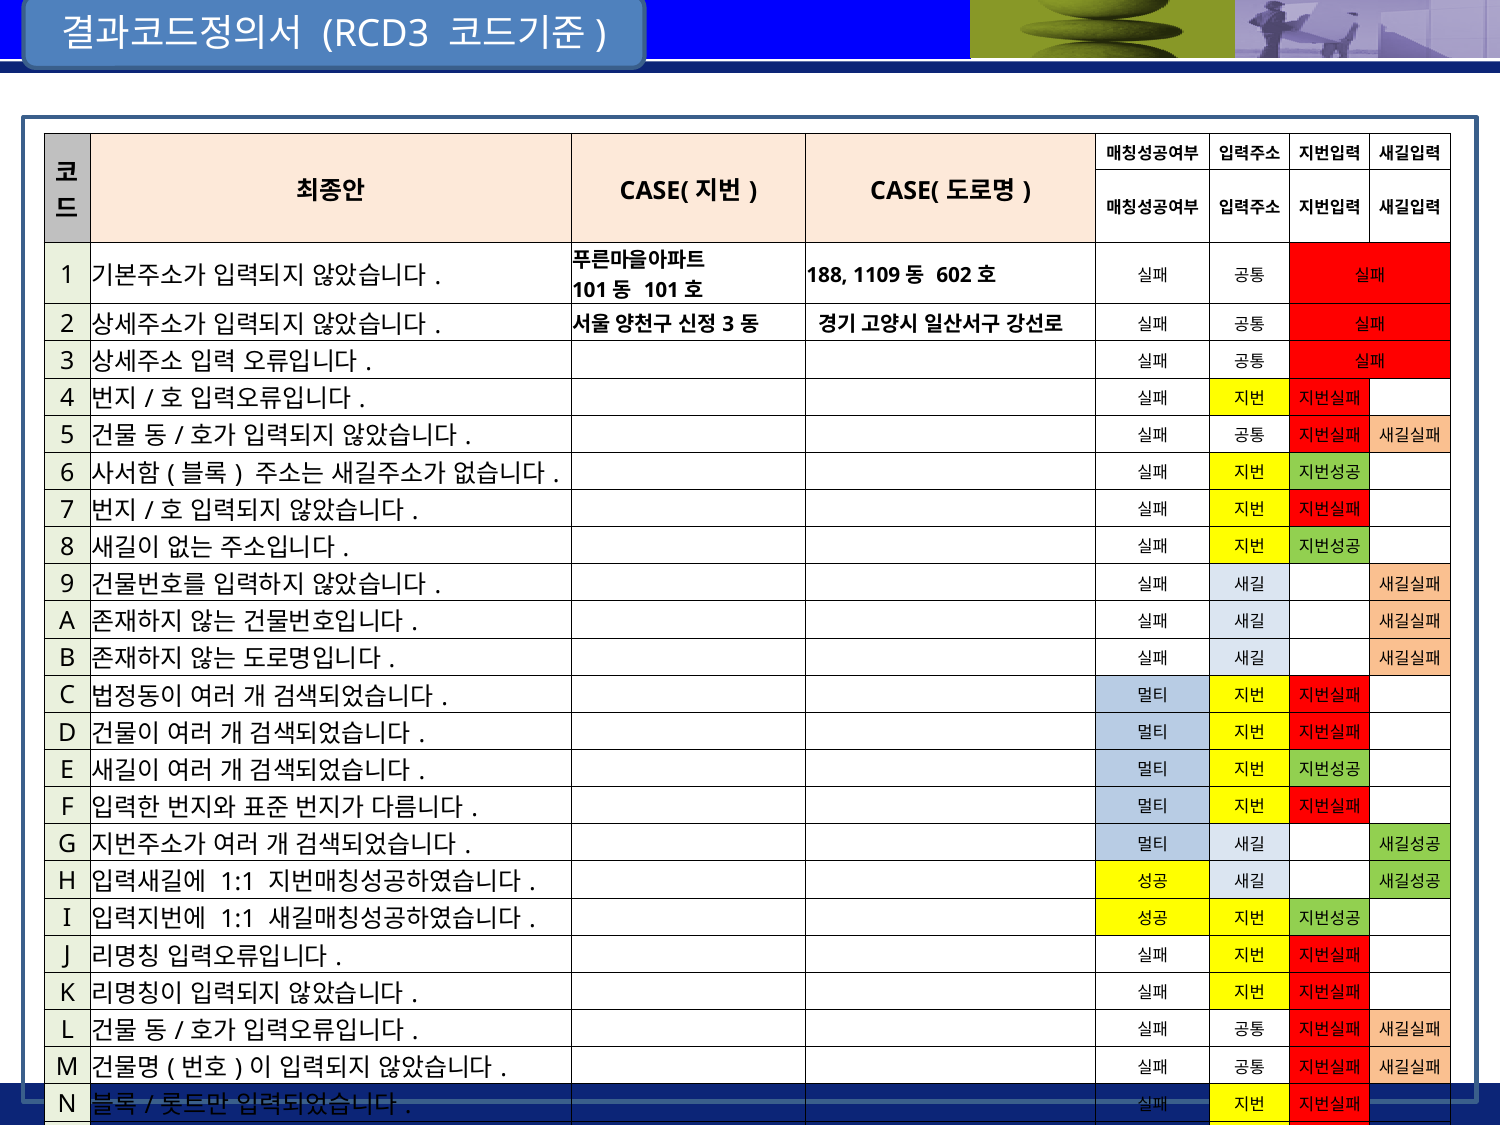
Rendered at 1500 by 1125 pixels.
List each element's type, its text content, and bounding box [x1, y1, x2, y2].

table_cell [572, 1084, 805, 1121]
table_cell 새길실패 [1370, 639, 1450, 675]
table_cell 지번주소가 여러 개 검색되었습니다. [91, 824, 571, 860]
table_cell 새길이 여러 개 검색되었습니다. [91, 750, 571, 786]
table_cell 블록/롯트만 입력되었습니다. [91, 1084, 571, 1121]
table_cell 입력한 번지와 표준 번지가 다름니다. [91, 787, 571, 823]
table_cell [572, 453, 805, 489]
table_cell [806, 676, 1095, 712]
table_cell 푸른마을아파트 101동 101호 [572, 243, 805, 303]
table_cell 지번 [1210, 379, 1289, 415]
table_cell 지번 [1210, 973, 1289, 1009]
table_cell 입력주소 [1210, 170, 1289, 242]
table_cell 새길 [1210, 824, 1289, 860]
table_cell 새길성공 [1370, 861, 1450, 898]
table_cell I [45, 899, 90, 935]
table_cell 8 [45, 527, 90, 563]
table_cell K [45, 973, 90, 1009]
table_cell 지번실패 [1290, 1010, 1369, 1046]
table_cell [572, 601, 805, 638]
table_cell 지번성공 [1290, 453, 1369, 489]
table_cell 지번 [1210, 453, 1289, 489]
table_cell [1370, 379, 1450, 415]
table_cell [1290, 861, 1369, 898]
picture [970, 0, 1500, 58]
table_cell 새길입력 [1370, 170, 1450, 242]
table_cell [806, 564, 1095, 600]
table_cell 4 [45, 379, 90, 415]
table_cell 7 [45, 490, 90, 526]
table_cell 건물번호를 입력하지 않았습니다. [91, 564, 571, 600]
table_cell 번지/호 입력오류입니다. [91, 379, 571, 415]
table_cell 공통 [1210, 341, 1289, 378]
table_cell 새길 [1210, 639, 1289, 675]
table_cell [572, 490, 805, 526]
table_cell G [45, 824, 90, 860]
table_cell [572, 713, 805, 749]
table_cell 기본주소가 입력되지 않았습니다. [91, 243, 571, 303]
table_cell 새길 [1210, 564, 1289, 600]
table_cell 새길실패 [1370, 601, 1450, 638]
table_cell 지번성공 [1290, 527, 1369, 563]
table_cell 공통 [1210, 416, 1289, 452]
table_header 입력주소 [1210, 134, 1289, 169]
table_header 코드 [45, 134, 90, 242]
table_cell [1290, 601, 1369, 638]
table_cell [1370, 936, 1450, 972]
table_cell 지번실패 [1290, 936, 1369, 972]
table_cell 1 [45, 243, 90, 303]
table_cell [572, 564, 805, 600]
table_cell [572, 1047, 805, 1083]
table_cell [806, 379, 1095, 415]
table_header 매칭성공여부 [1096, 134, 1209, 169]
table_cell [806, 899, 1095, 935]
table_header 최종안 [91, 134, 571, 242]
table_cell 새길실패 [1370, 1047, 1450, 1083]
table_cell 지번실패 [1290, 490, 1369, 526]
table_cell H [45, 861, 90, 898]
table_cell 멀티 [1096, 713, 1209, 749]
table_cell M [45, 1047, 90, 1083]
table_cell [1290, 564, 1369, 600]
table_cell 지번 [1210, 750, 1289, 786]
table_cell 성공 [1096, 861, 1209, 898]
table_cell [572, 899, 805, 935]
table_cell 실패 [1096, 243, 1209, 303]
table_cell 실패 [1096, 1047, 1209, 1083]
table_cell 9 [45, 564, 90, 600]
table_cell 지번실패 [1290, 787, 1369, 823]
table_cell [1370, 490, 1450, 526]
table_cell 2 [45, 304, 90, 340]
text_box 결과코드정의서 (RCD3 코드기준) [21, 0, 647, 70]
table_cell [806, 416, 1095, 452]
table_cell 지번 [1210, 527, 1289, 563]
table_cell [572, 527, 805, 563]
table_cell 새길 [1210, 601, 1289, 638]
table_cell 지번성공 [1290, 899, 1369, 935]
table_cell 실패 [1096, 936, 1209, 972]
table_cell [1370, 453, 1450, 489]
table_cell 지번실패 [1290, 713, 1369, 749]
table_cell [1370, 527, 1450, 563]
table_cell [806, 973, 1095, 1009]
table_cell 실패 [1290, 304, 1450, 340]
table_cell 리명칭 입력오류입니다. [91, 936, 571, 972]
table_cell [572, 973, 805, 1009]
table_cell 상세주소 입력 오류입니다. [91, 341, 571, 378]
table_cell 지번실패 [1290, 1047, 1369, 1083]
table_cell 지번성공 [1290, 750, 1369, 786]
table_cell 멀티 [1096, 787, 1209, 823]
table_cell 존재하지 않는 건물번호입니다. [91, 601, 571, 638]
table_cell 지번실패 [1290, 1084, 1369, 1121]
table_header CASE(지번) [572, 134, 805, 242]
table_cell [806, 601, 1095, 638]
table_cell 지번 [1210, 713, 1289, 749]
table_cell 멀티 [1096, 676, 1209, 712]
table_cell E [45, 750, 90, 786]
table_header CASE(도로명) [806, 134, 1095, 242]
table_cell 공통 [1210, 1010, 1289, 1046]
table_cell [1370, 713, 1450, 749]
table_cell 지번 [1210, 1084, 1289, 1121]
table_cell 공통 [1210, 304, 1289, 340]
table_cell [1290, 824, 1369, 860]
table_cell 공통 [1210, 243, 1289, 303]
table_cell [806, 861, 1095, 898]
table_cell A [45, 601, 90, 638]
table_cell 지번 [1210, 936, 1289, 972]
table_cell 사서함(블록) 주소는 새길주소가 없습니다. [91, 453, 571, 489]
table_cell [806, 453, 1095, 489]
table_cell 실패 [1290, 243, 1450, 303]
table_cell [806, 527, 1095, 563]
text_box [21, 115, 1479, 1104]
table_cell J [45, 936, 90, 972]
table_cell 실패 [1096, 1010, 1209, 1046]
table_cell [572, 936, 805, 972]
table_cell 성공 [1096, 899, 1209, 935]
table_cell 새길성공 [1370, 824, 1450, 860]
table_cell 건물 동/호가 입력되지 않았습니다. [91, 416, 571, 452]
table_cell 실패 [1096, 341, 1209, 378]
table_cell 멀티 [1096, 750, 1209, 786]
table_cell 경기 고양시 일산서구 강선로 [806, 304, 1095, 340]
table_cell 지번실패 [1290, 676, 1369, 712]
table_cell [806, 1047, 1095, 1083]
table_cell N [45, 1084, 90, 1121]
table_cell 새길이 없는 주소입니다. [91, 527, 571, 563]
table_cell 입력새길에 1:1 지번매칭성공하였습니다. [91, 861, 571, 898]
table_cell [1370, 750, 1450, 786]
table_cell [806, 824, 1095, 860]
table_cell C [45, 676, 90, 712]
table_cell 새길 [1210, 861, 1289, 898]
table_cell [806, 490, 1095, 526]
table_cell 지번 [1210, 787, 1289, 823]
table_cell 법정동이 여러 개 검색되었습니다. [91, 676, 571, 712]
table_cell [1290, 639, 1369, 675]
table_cell [806, 713, 1095, 749]
table_cell 지번 [1210, 899, 1289, 935]
table_cell 번지/호 입력되지 않았습니다. [91, 490, 571, 526]
table_cell 새길실패 [1370, 416, 1450, 452]
table_cell 실패 [1096, 304, 1209, 340]
table_cell 실패 [1096, 1084, 1209, 1121]
table_cell [1370, 899, 1450, 935]
table_cell [572, 787, 805, 823]
table_cell [572, 1010, 805, 1046]
table_cell 건물이 여러 개 검색되었습니다. [91, 713, 571, 749]
table_cell [572, 861, 805, 898]
table_cell 지번실패 [1290, 379, 1369, 415]
table_cell 실패 [1096, 527, 1209, 563]
table_cell 실패 [1096, 973, 1209, 1009]
table_cell 5 [45, 416, 90, 452]
table_cell 실패 [1096, 564, 1209, 600]
table_cell [572, 379, 805, 415]
table_cell B [45, 639, 90, 675]
table_cell [1370, 676, 1450, 712]
table_cell [806, 639, 1095, 675]
table_cell 실패 [1290, 341, 1450, 378]
table_cell 실패 [1096, 639, 1209, 675]
table_cell [806, 1084, 1095, 1121]
table_cell [572, 416, 805, 452]
table_cell 입력지번에 1:1 새길매칭성공하였습니다. [91, 899, 571, 935]
table_cell 188, 1109동 602호 [806, 243, 1095, 303]
table_cell 지번 [1210, 676, 1289, 712]
table_cell 지번실패 [1290, 973, 1369, 1009]
table_header 지번입력 [1290, 134, 1369, 169]
table_cell 건물 동/호가 입력오류입니다. [91, 1010, 571, 1046]
table_cell 6 [45, 453, 90, 489]
table_cell 지번입력 [1290, 170, 1369, 242]
table_cell 멀티 [1096, 824, 1209, 860]
table_cell [572, 750, 805, 786]
table_cell 공통 [1210, 1047, 1289, 1083]
table_cell [806, 341, 1095, 378]
table_cell [806, 787, 1095, 823]
table_cell 실패 [1096, 490, 1209, 526]
table_cell 리명칭이 입력되지 않았습니다. [91, 973, 571, 1009]
table_header 새길입력 [1370, 134, 1450, 169]
table_cell 매칭성공여부 [1096, 170, 1209, 242]
table_cell 상세주소가 입력되지 않았습니다. [91, 304, 571, 340]
table_cell [806, 750, 1095, 786]
table_cell F [45, 787, 90, 823]
table_cell 새길실패 [1370, 564, 1450, 600]
table_cell [806, 1010, 1095, 1046]
table_cell 새길실패 [1370, 1010, 1450, 1046]
table_cell 존재하지 않는 도로명입니다. [91, 639, 571, 675]
table_cell [572, 676, 805, 712]
table_cell [572, 341, 805, 378]
table_cell 건물명(번호)이 입력되지 않았습니다. [91, 1047, 571, 1083]
table_cell 실패 [1096, 416, 1209, 452]
table_cell [1370, 787, 1450, 823]
table_cell 실패 [1096, 379, 1209, 415]
table_cell 지번 [1210, 490, 1289, 526]
table_cell 서울 양천구 신정3동 [572, 304, 805, 340]
table_cell 실패 [1096, 601, 1209, 638]
table_cell [1370, 973, 1450, 1009]
table_cell [806, 936, 1095, 972]
table_cell [572, 824, 805, 860]
table_cell 3 [45, 341, 90, 378]
table_cell 실패 [1096, 453, 1209, 489]
table_cell D [45, 713, 90, 749]
table_cell L [45, 1010, 90, 1046]
table_cell 지번실패 [1290, 416, 1369, 452]
table_cell [572, 639, 805, 675]
table_cell [1370, 1084, 1450, 1121]
